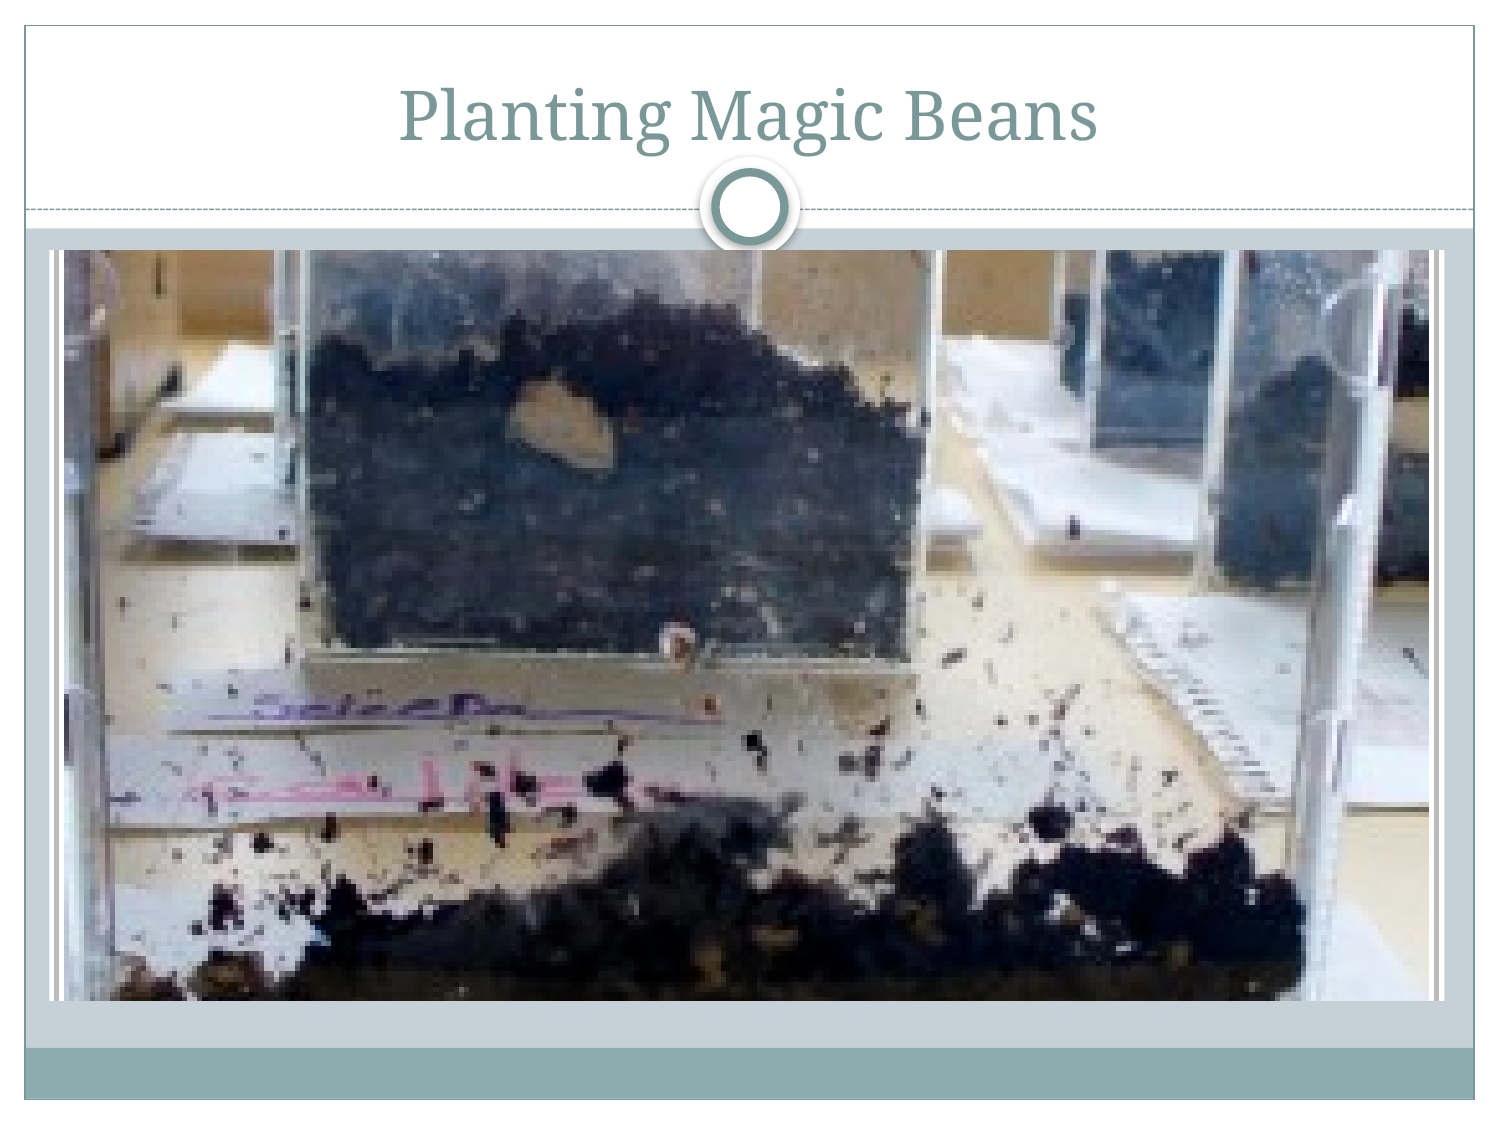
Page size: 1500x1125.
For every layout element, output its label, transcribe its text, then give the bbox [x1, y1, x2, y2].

title Planting Magic Beans [49, 37, 1450, 162]
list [49, 250, 1445, 1001]
